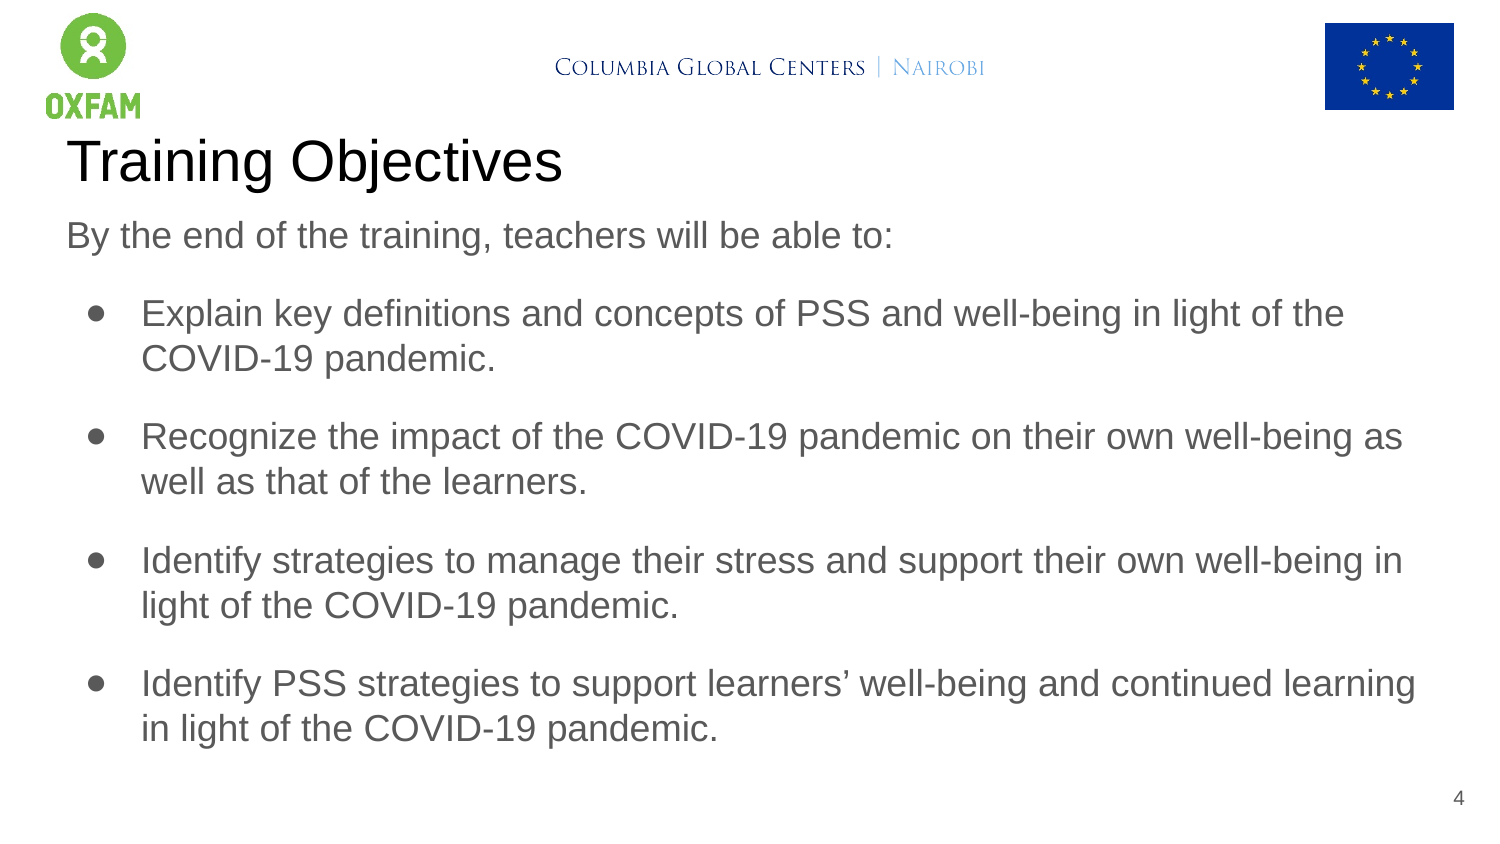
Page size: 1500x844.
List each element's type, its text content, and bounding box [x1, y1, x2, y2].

list By the end of the training, teachers will be able to: Explain key definitions and concepts of PSS and well-being in light of the COVID-19 pandemic. Recognize the impact of the COVID-19 pandemic on their own well-being as well as that of the learners. Identify strategies to manage their stress and support their own well-being in light of the COVID-19 pandemic. Identify PSS strategies to support learners’ well-being and continued learning in light of the COVID-19 pandemic. [51, 189, 1449, 750]
picture [45, 13, 141, 120]
picture [1325, 23, 1455, 110]
slide_number 4 [1389, 764, 1480, 830]
picture [530, 27, 1010, 106]
title Training Objectives [51, 108, 1449, 189]
